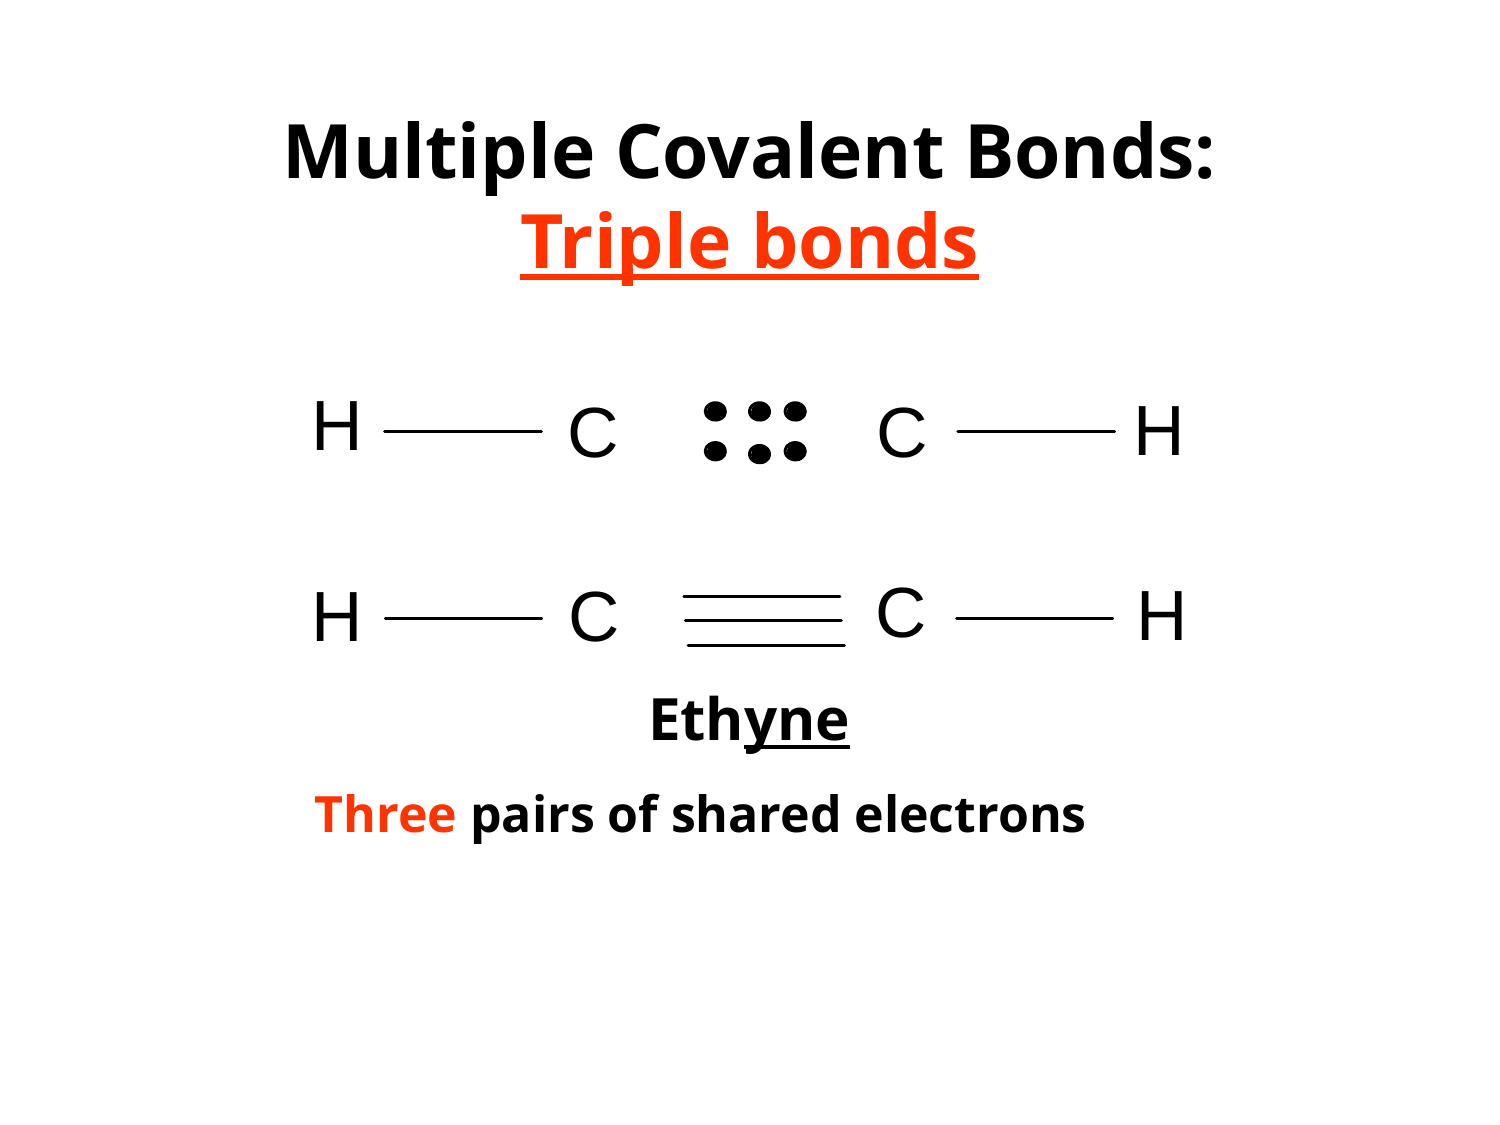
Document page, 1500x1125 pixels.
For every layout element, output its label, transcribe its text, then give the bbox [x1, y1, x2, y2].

text_box Three pairs of shared electrons [299, 774, 1291, 850]
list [287, 337, 1500, 524]
title Multiple Covalent Bonds: Triple bonds [112, 99, 1388, 288]
text_box Ethyne [633, 720, 865, 760]
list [287, 535, 1500, 709]
